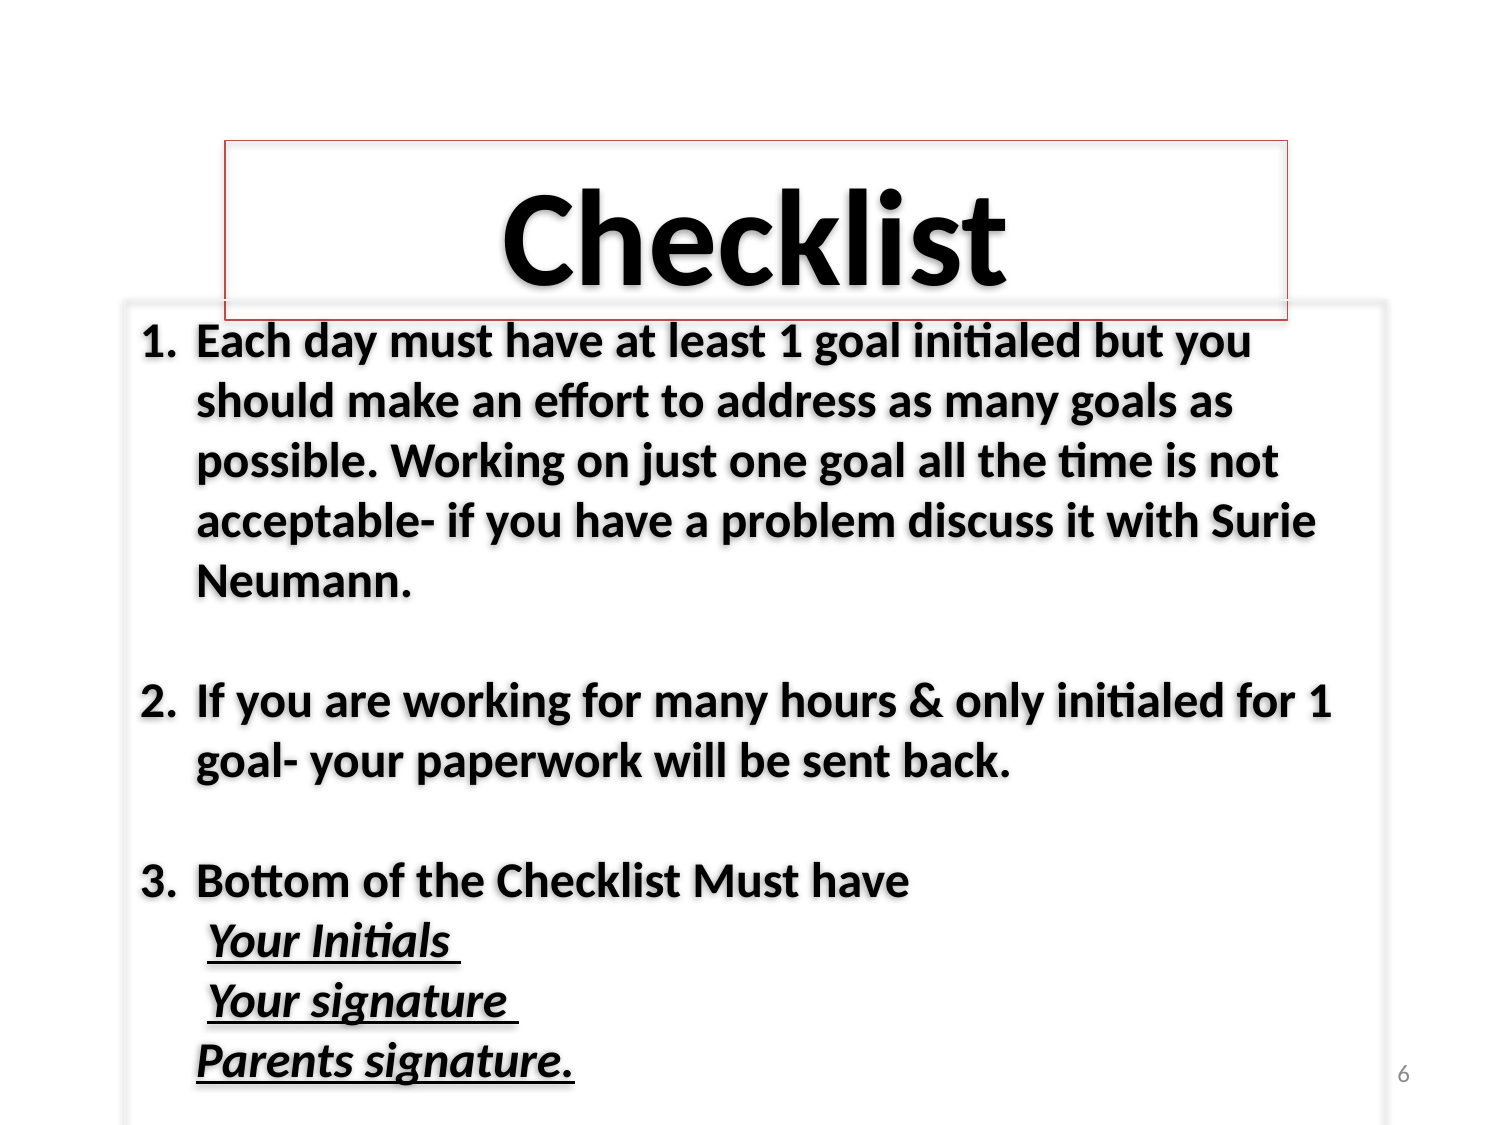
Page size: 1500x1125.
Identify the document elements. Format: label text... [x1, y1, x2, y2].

text_box Checklist [224, 140, 1288, 297]
slide_number 6 [1074, 1042, 1425, 1103]
text_box Each day must have at least 1 goal initialed but you should make an effort to address as many goals as possible. Working on just one goal all the time is not acceptable- if you have a problem discuss it with Surie Neumann. If you are working for many hours & only initialed for 1 goal- your paperwork will be sent back. Bottom of the Checklist Must have Your Initials Your signature Parents signature. [124, 299, 1388, 1125]
